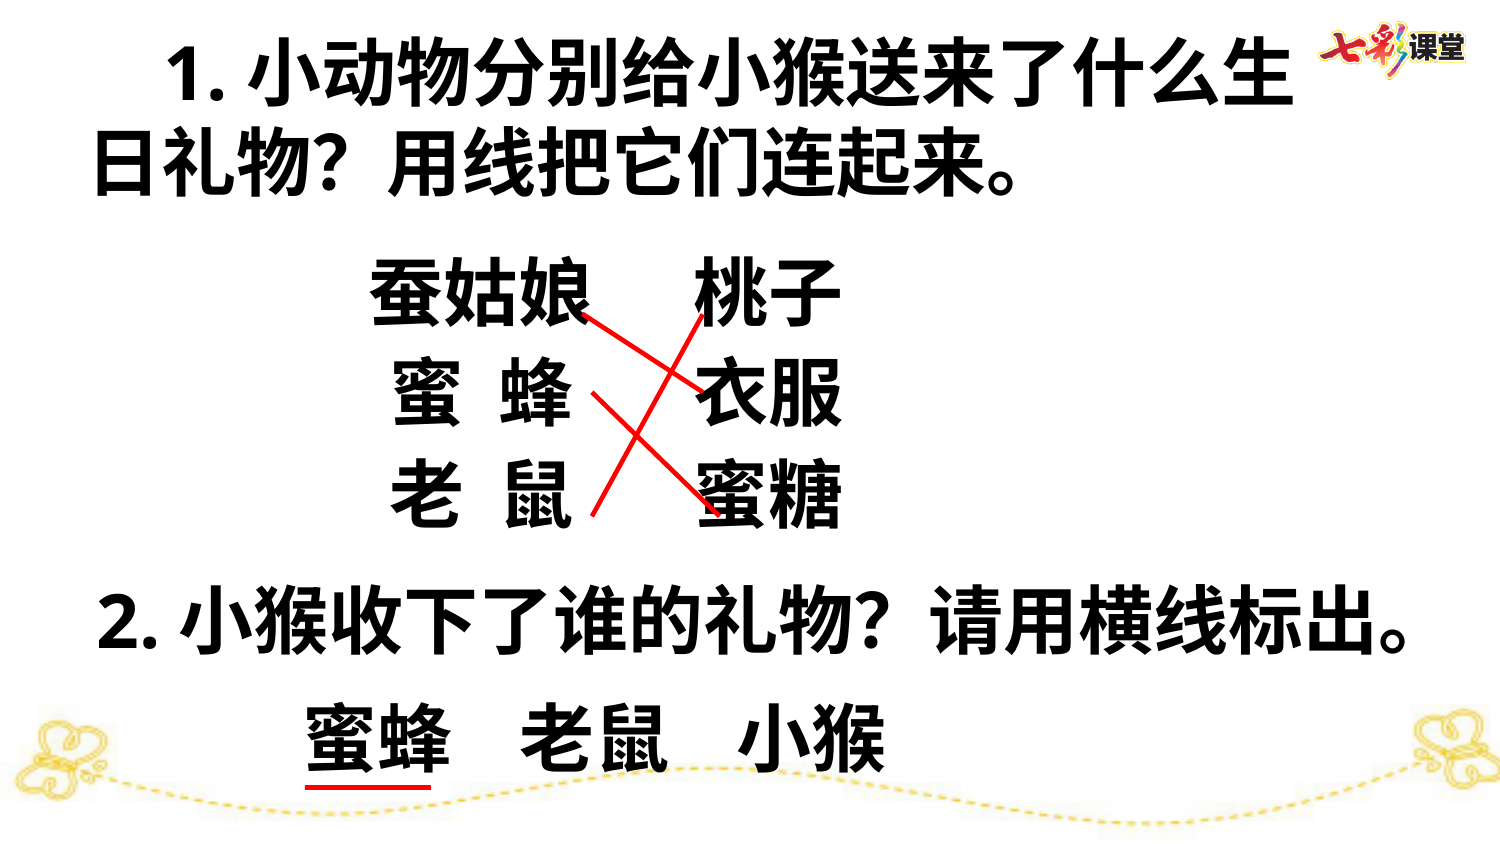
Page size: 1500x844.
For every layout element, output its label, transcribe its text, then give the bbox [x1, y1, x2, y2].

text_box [582, 313, 703, 393]
text_box 蜜 蜂 [378, 340, 586, 442]
text_box 1.小动物分别给小猴送来了什么生日礼物？用线把它们连起来。 [74, 20, 1365, 212]
text_box 小猴 [724, 685, 898, 788]
text_box 蚕姑娘 [357, 240, 606, 342]
text_box 老 鼠 [378, 442, 586, 544]
text_box 2.小猴收下了谁的礼物？请用横线标出。 [84, 567, 1466, 669]
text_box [591, 314, 703, 517]
text_box 桃子 [682, 240, 856, 340]
text_box 衣服 [703, 340, 856, 442]
text_box 老鼠 [507, 685, 681, 788]
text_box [703, 392, 720, 517]
picture [0, 0, 1500, 844]
text_box 蜜蜂 [290, 685, 464, 788]
text_box 蜜糖 [682, 442, 856, 544]
